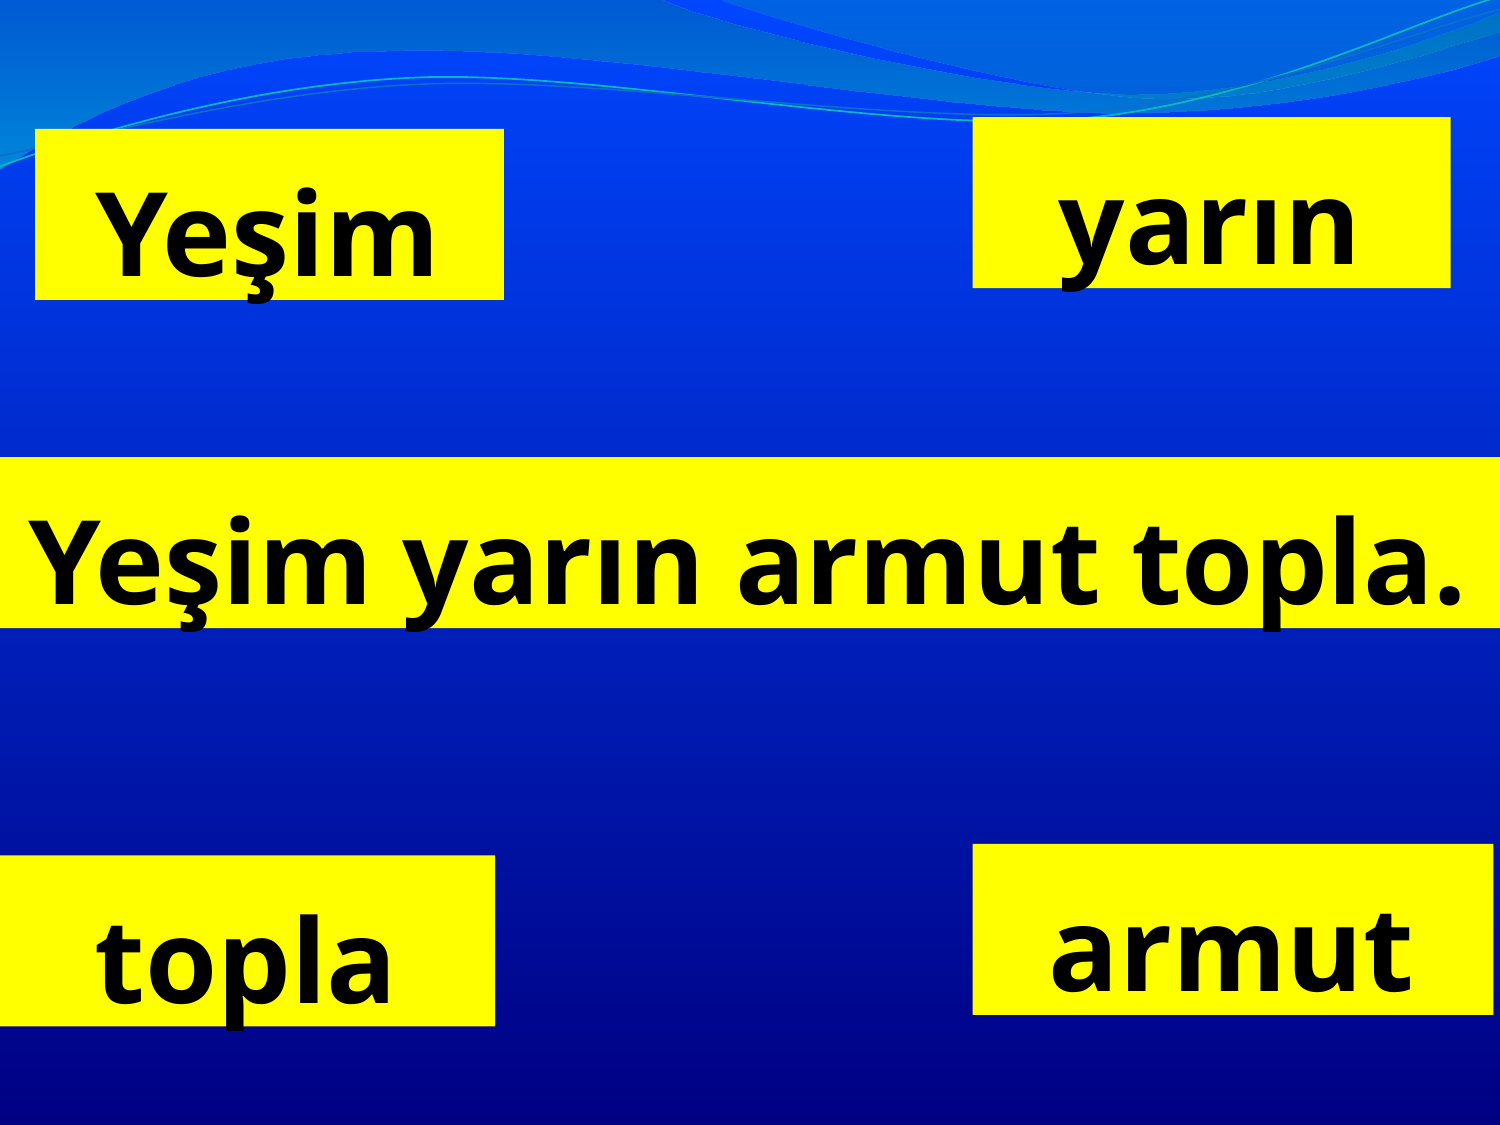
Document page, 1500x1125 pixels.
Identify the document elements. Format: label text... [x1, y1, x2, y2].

text_box yarın [972, 117, 1451, 289]
text_box topla [0, 855, 496, 1027]
text_box Yeşim yarın armut topla. [0, 457, 1500, 629]
text_box armut [972, 843, 1494, 1015]
title Yeşim [34, 128, 505, 301]
